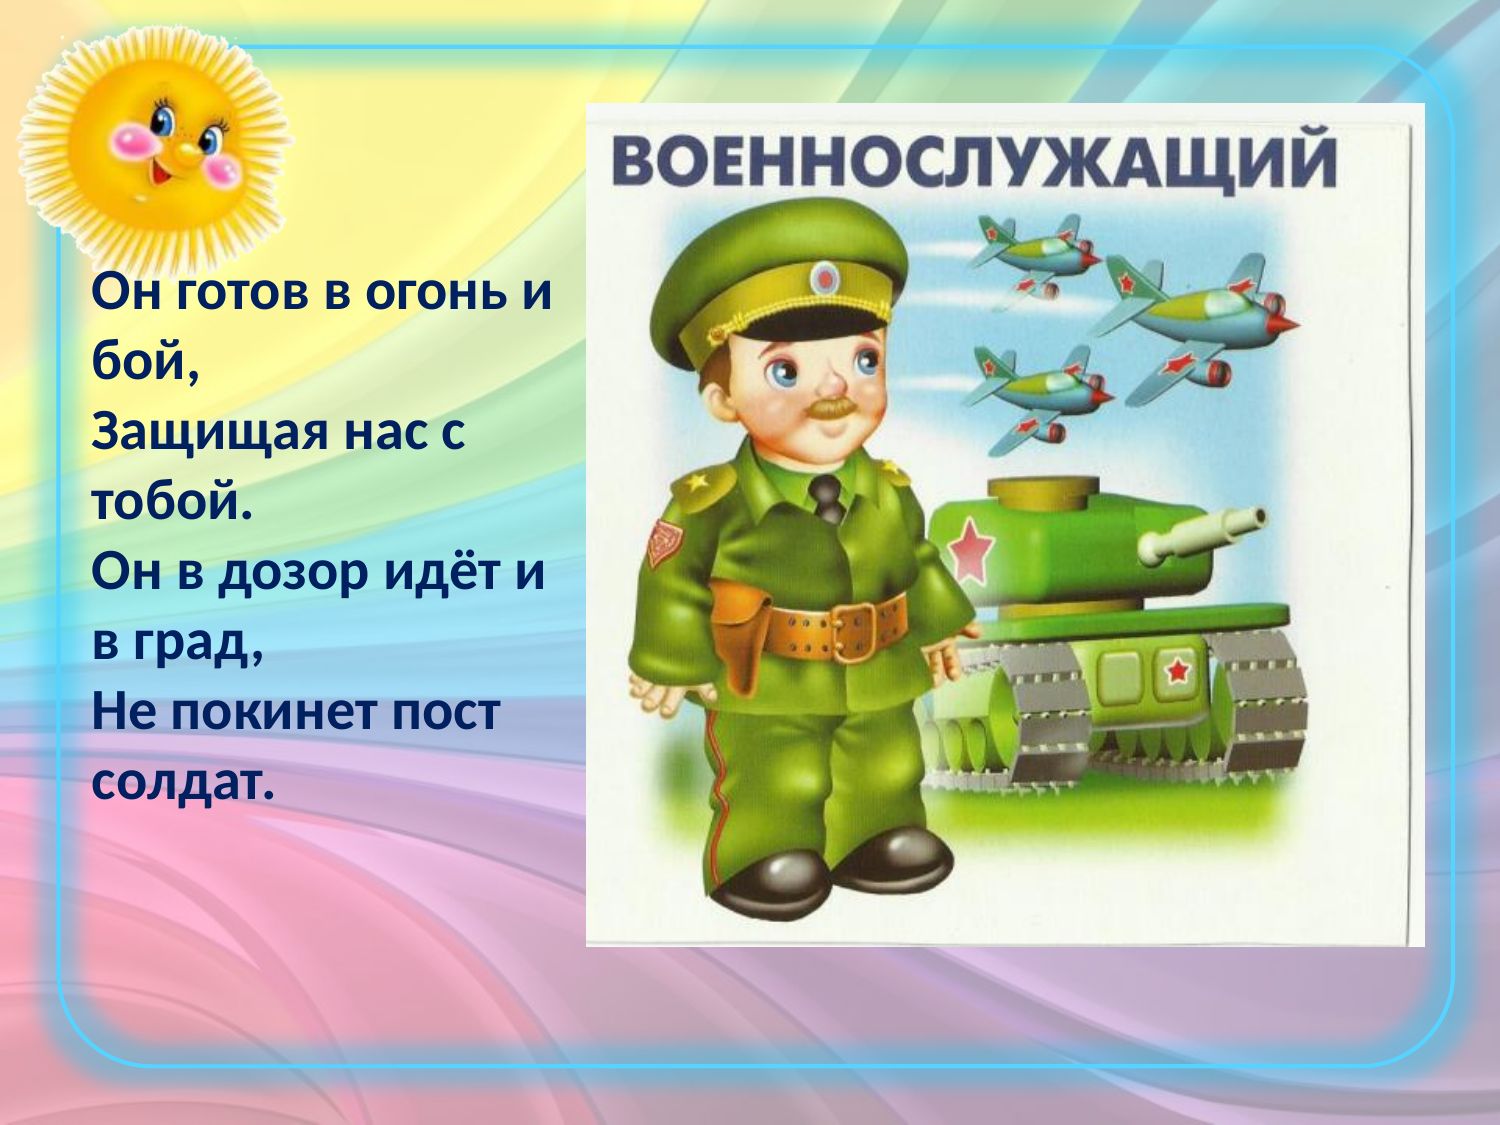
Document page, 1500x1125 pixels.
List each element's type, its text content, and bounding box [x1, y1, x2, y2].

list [586, 103, 1426, 947]
picture [11, 11, 340, 340]
list Он готов в огонь и бой, Защищая нас с тобой. Он в дозор идёт и в град, Не покинет пост солдат. [76, 243, 571, 1014]
